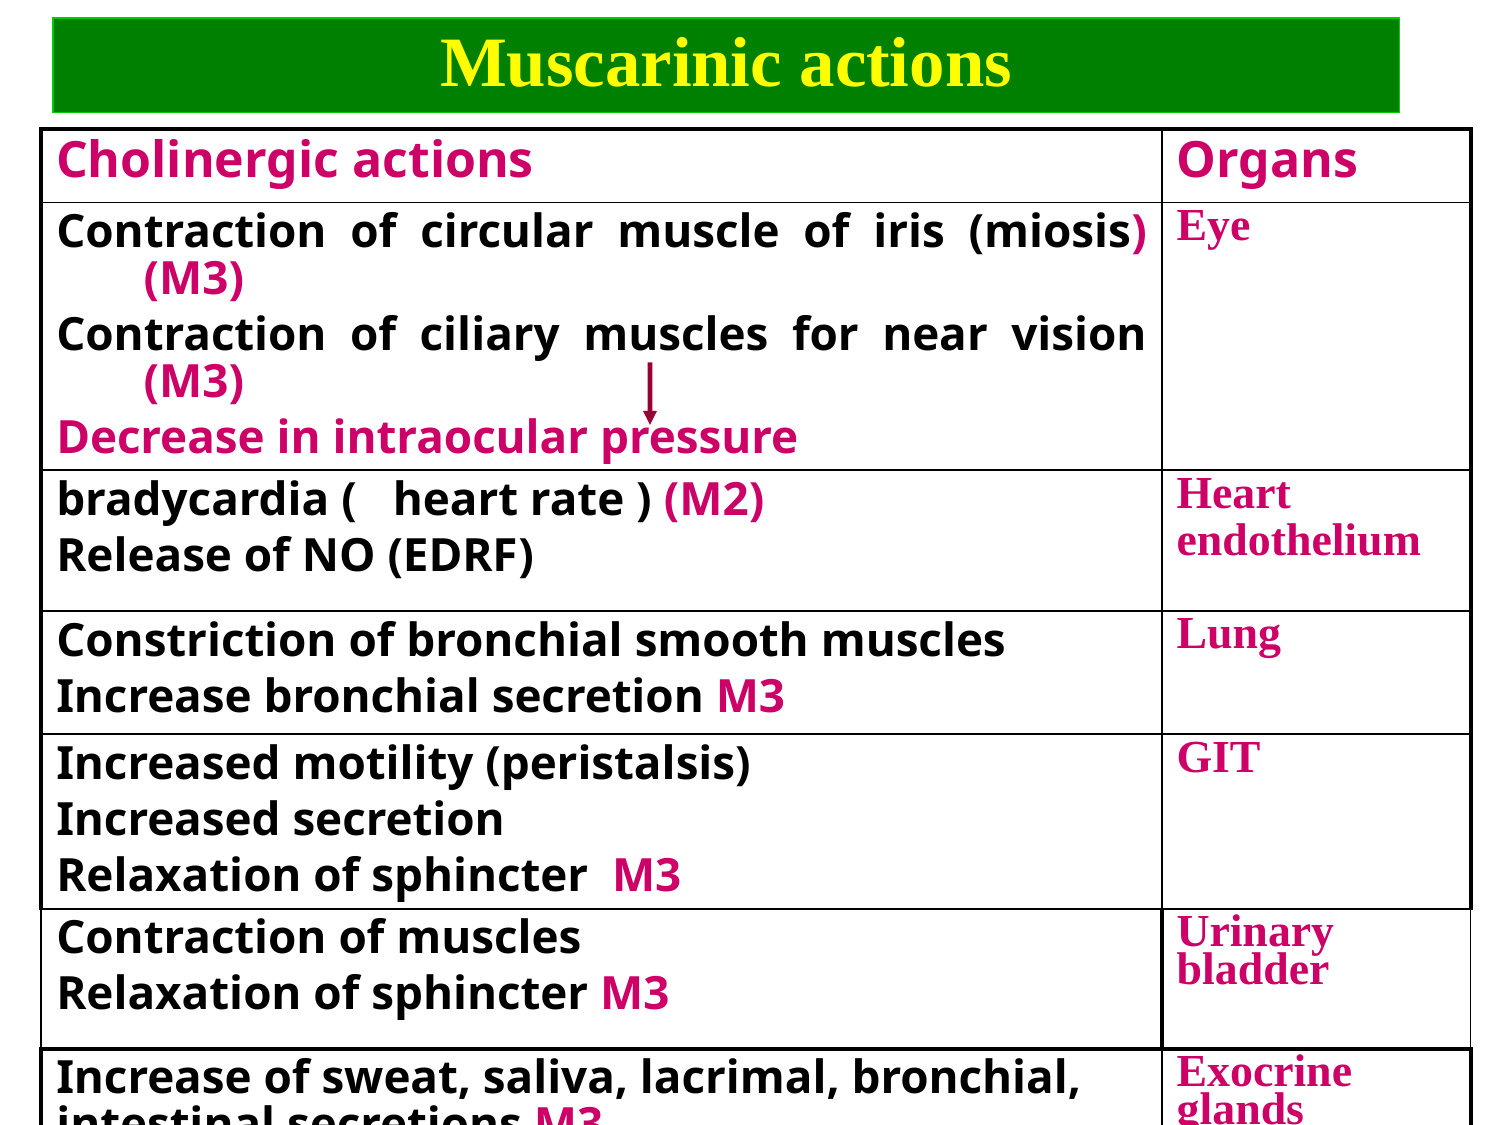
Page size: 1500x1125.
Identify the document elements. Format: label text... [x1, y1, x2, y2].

table_cell Urinary bladder [1164, 910, 1470, 1047]
text_box Muscarinic actions [53, 17, 1400, 113]
table_cell Heart endothelium [1163, 471, 1469, 610]
table_cell bradycardia ( heart rate ) (M2) Release of NO (EDRF) [43, 471, 1161, 610]
table_cell Increase of sweat, saliva, lacrimal, bronchial, intestinal secretions M3 [43, 1051, 1161, 1125]
table_header Organs [1163, 131, 1469, 202]
table_cell Contraction of muscles Relaxation of sphincter M3 [42, 910, 1160, 1047]
table_cell Lung [1163, 612, 1469, 733]
table_header Cholinergic actions [43, 131, 1161, 202]
table_cell Contraction of circular muscle of iris (miosis)(M3) Contraction of ciliary muscles for near vision (M3) Decrease in intraocular pressure [43, 203, 1161, 469]
table_cell Constriction of bronchial smooth muscles Increase bronchial secretion M3 [43, 612, 1161, 733]
table_cell Exocrine glands [1163, 1051, 1469, 1125]
table_cell GIT [1163, 735, 1469, 908]
table_cell Increased motility (peristalsis) Increased secretion Relaxation of sphincter M3 [43, 735, 1161, 908]
table_cell Eye [1163, 203, 1469, 469]
text_box [643, 362, 657, 425]
